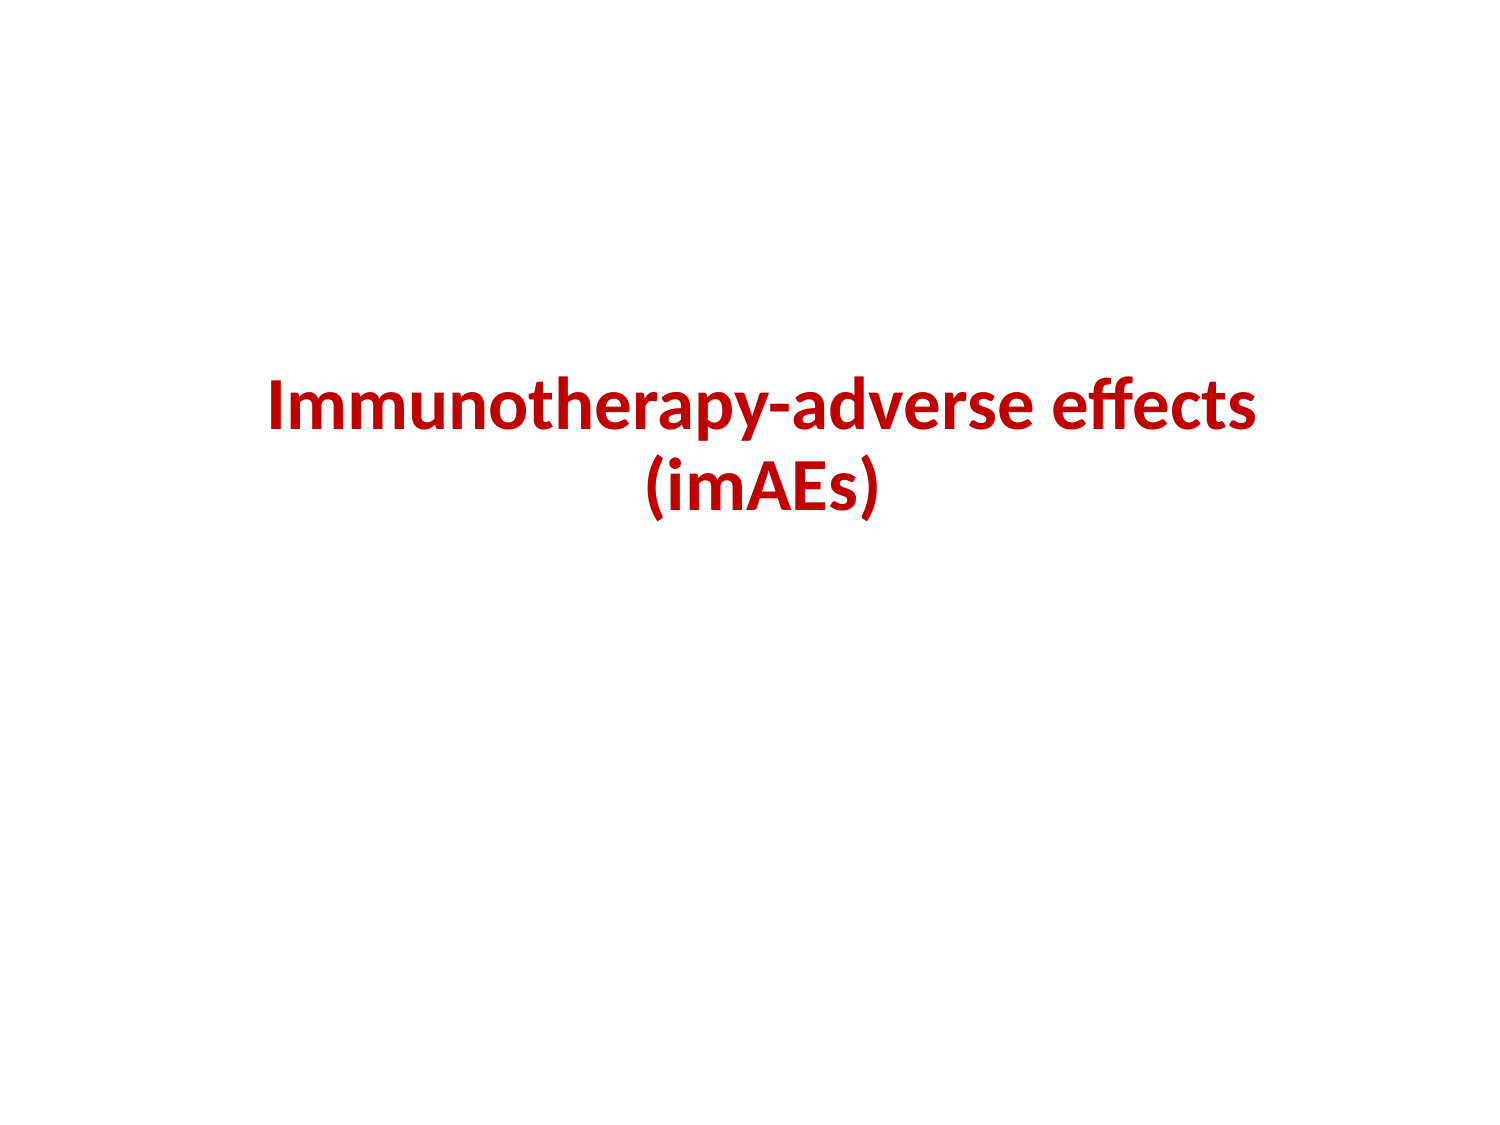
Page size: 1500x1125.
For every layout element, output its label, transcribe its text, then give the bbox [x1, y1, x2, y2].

title Immunotherapy-adverse effects (imAEs) [150, 337, 1375, 534]
